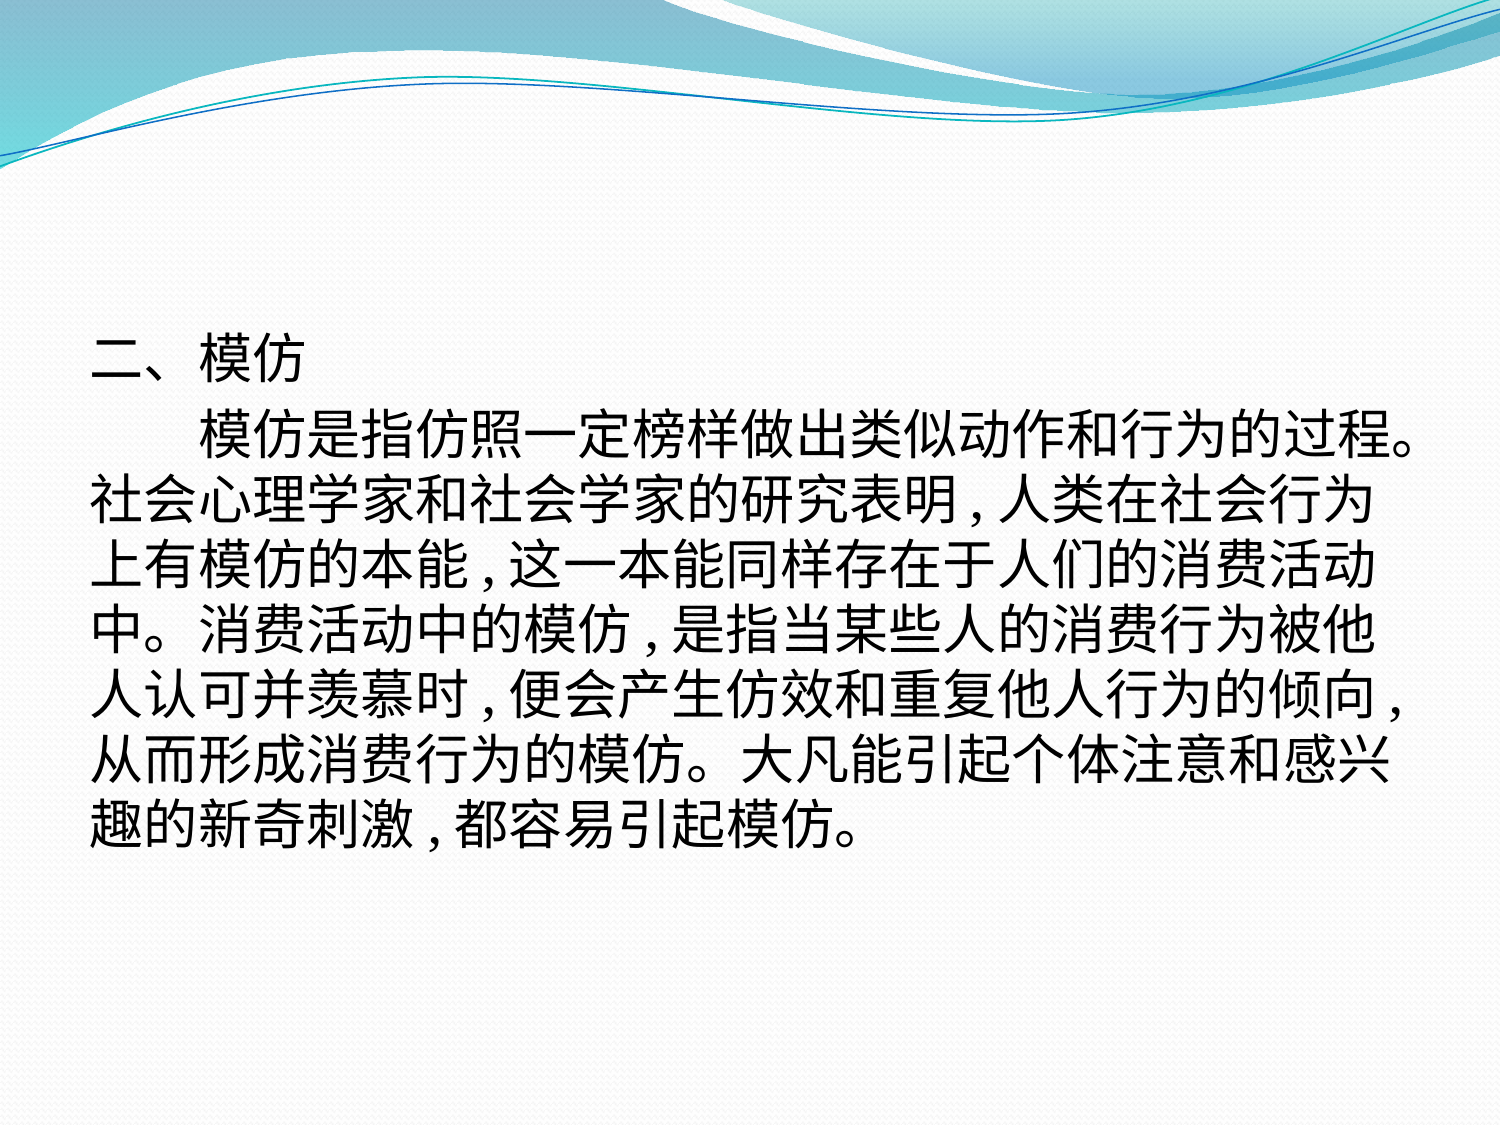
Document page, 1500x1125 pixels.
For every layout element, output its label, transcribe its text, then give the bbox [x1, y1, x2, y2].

list 二、模仿 模仿是指仿照一定榜样做出类似动作和行为的过程。社会心理学家和社会学家的研究表明,人类在社会行为上有模仿的本能,这一本能同样存在于人们的消费活动中。消费活动中的模仿,是指当某些人的消费行为被他人认可并羡慕时,便会产生仿效和重复他人行为的倾向,从而形成消费行为的模仿。大凡能引起个体注意和感兴趣的新奇刺激,都容易引起模仿。 [75, 317, 1425, 1038]
